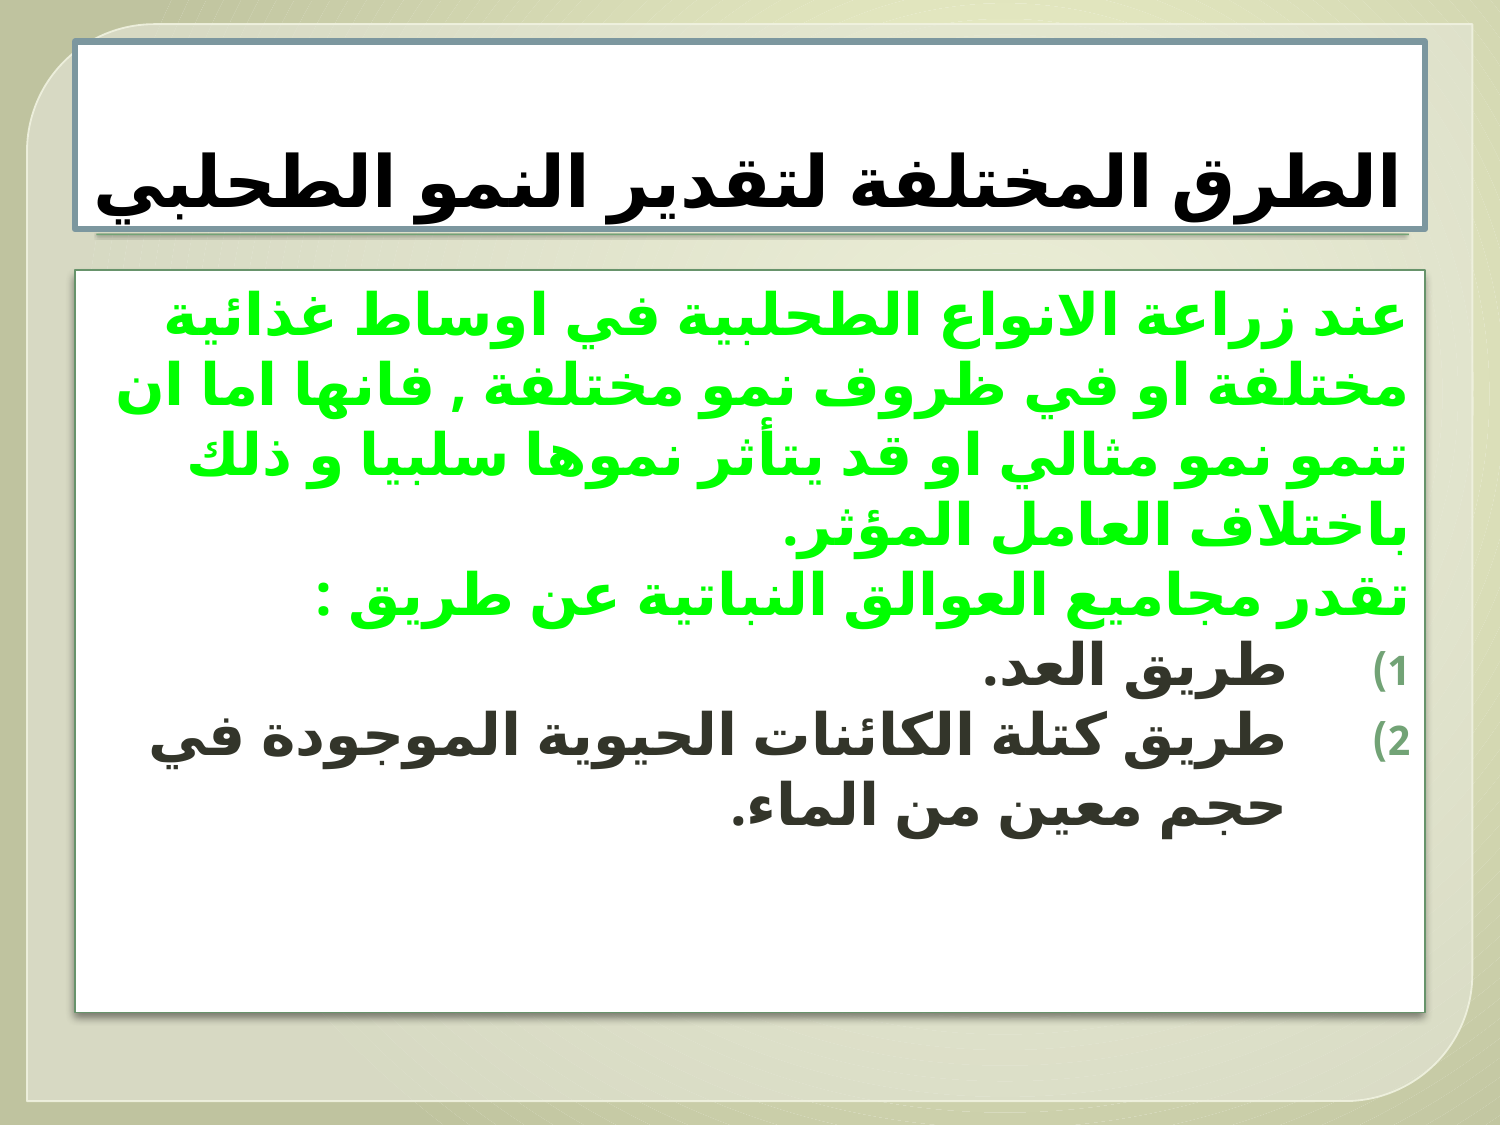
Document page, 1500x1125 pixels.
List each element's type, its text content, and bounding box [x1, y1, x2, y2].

list عند زراعة الانواع الطحلبية في اوساط غذائية مختلفة او في ظروف نمو مختلفة , فانها اما ان تنمو نمو مثالي او قد يتأثر نموها سلبيا و ذلك باختلاف العامل المؤثر. تقدر مجاميع العوالق النباتية عن طريق : طريق العد. طريق كتلة الكائنات الحيوية الموجودة في حجم معين من الماء. [74, 269, 1426, 1013]
title الطرق المختلفة لتقدير النمو الطحلبي [72, 38, 1428, 232]
